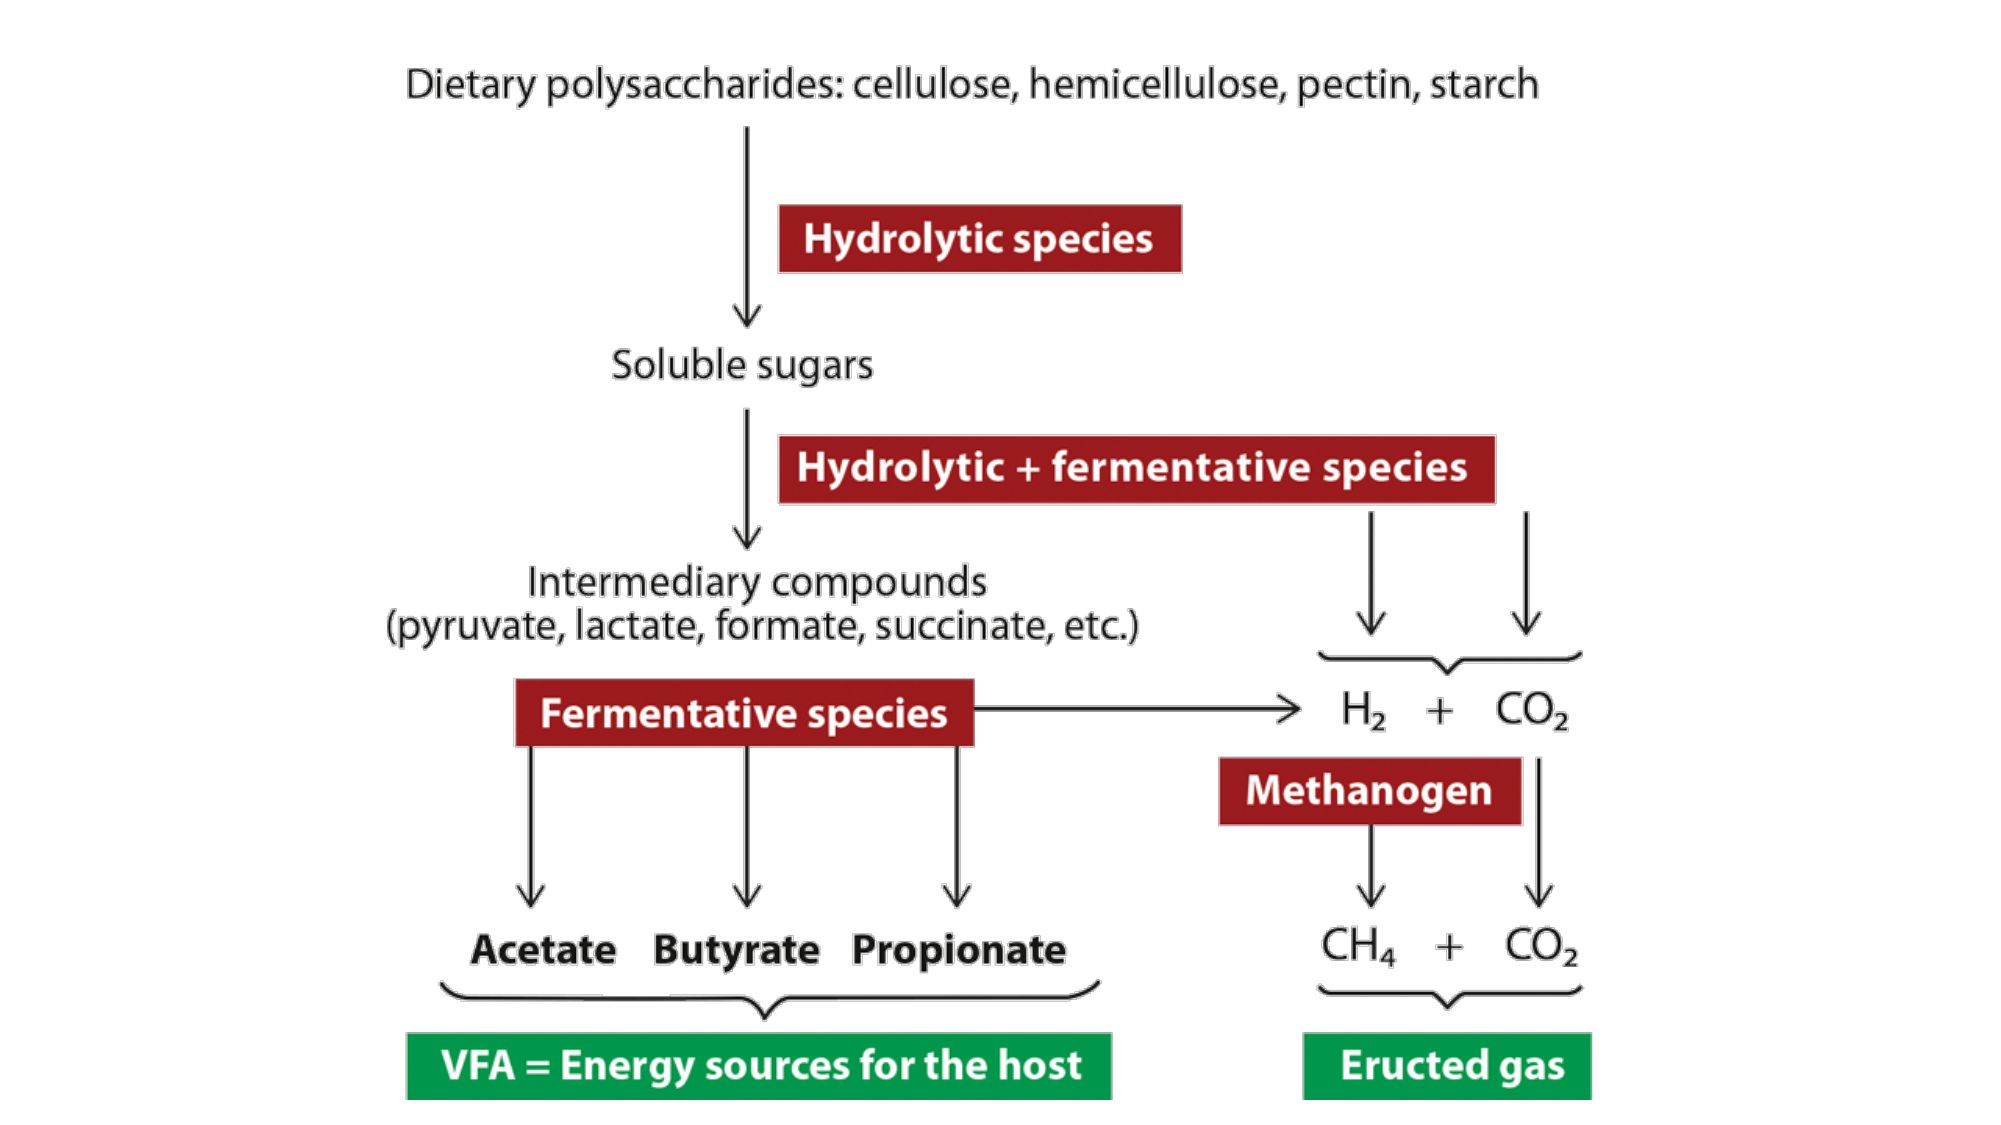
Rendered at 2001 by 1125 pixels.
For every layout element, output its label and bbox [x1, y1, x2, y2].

picture [374, 25, 1625, 1100]
